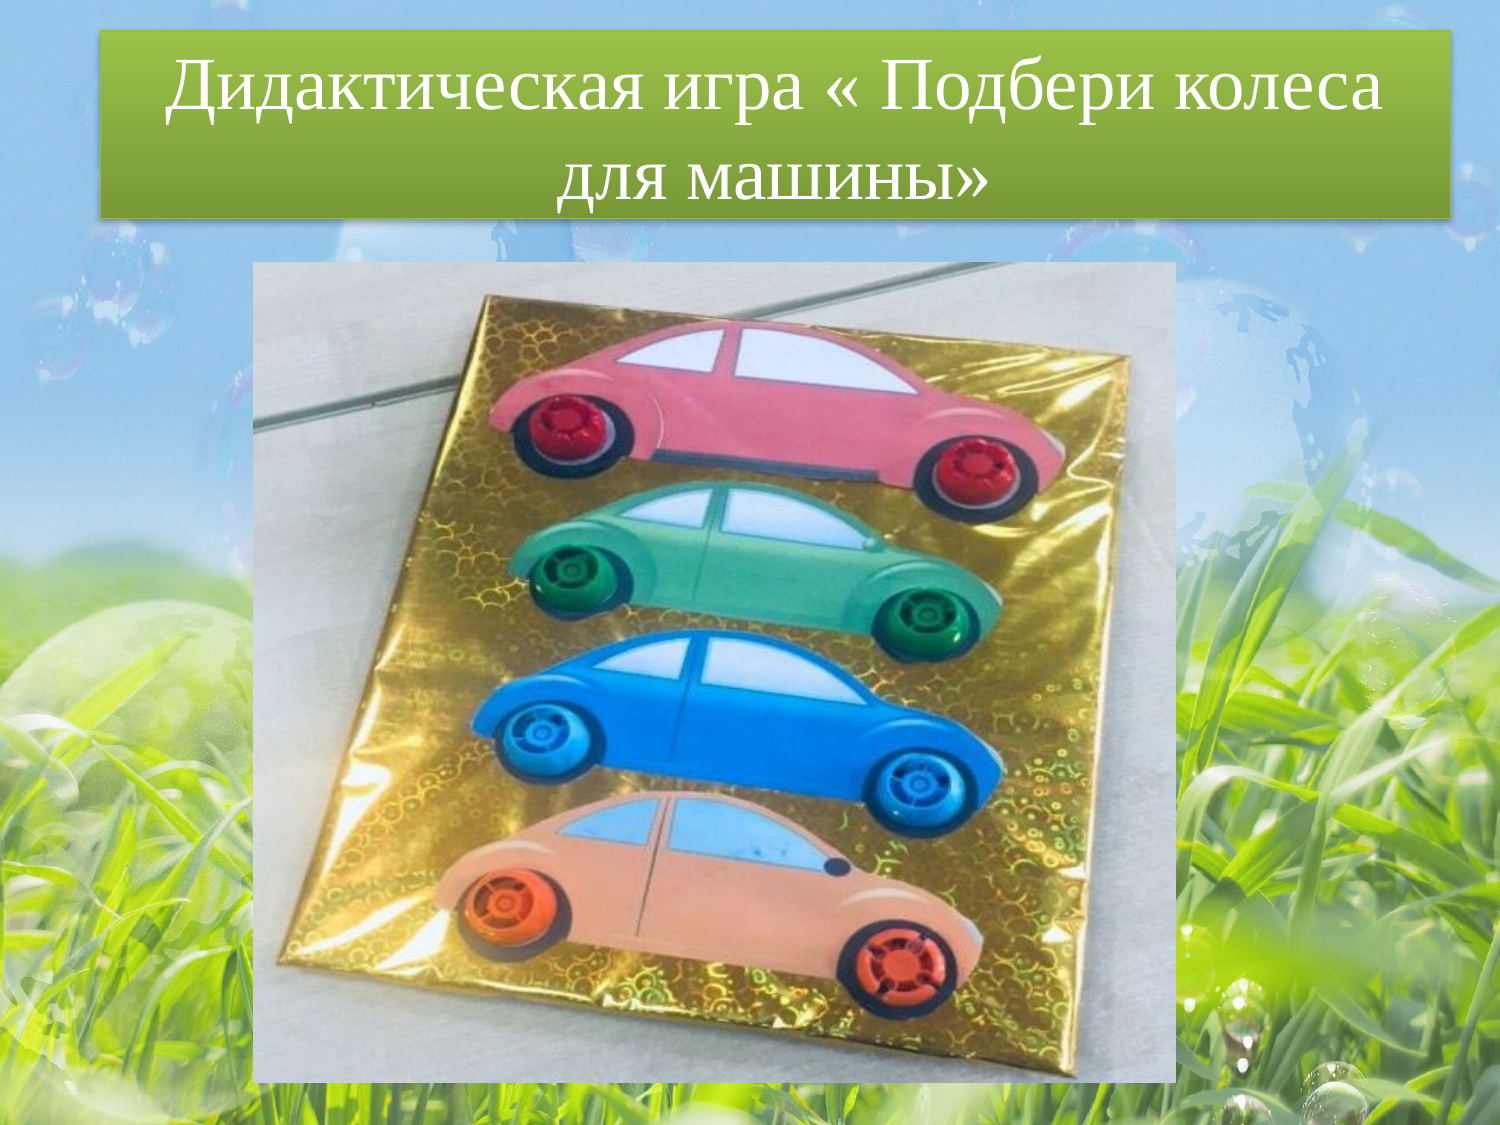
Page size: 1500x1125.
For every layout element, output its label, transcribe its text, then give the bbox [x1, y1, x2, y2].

picture [0, 0, 1500, 1125]
title Дидактическая игра « Подбери колеса для машины» [100, 30, 1451, 219]
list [253, 262, 1176, 1083]
